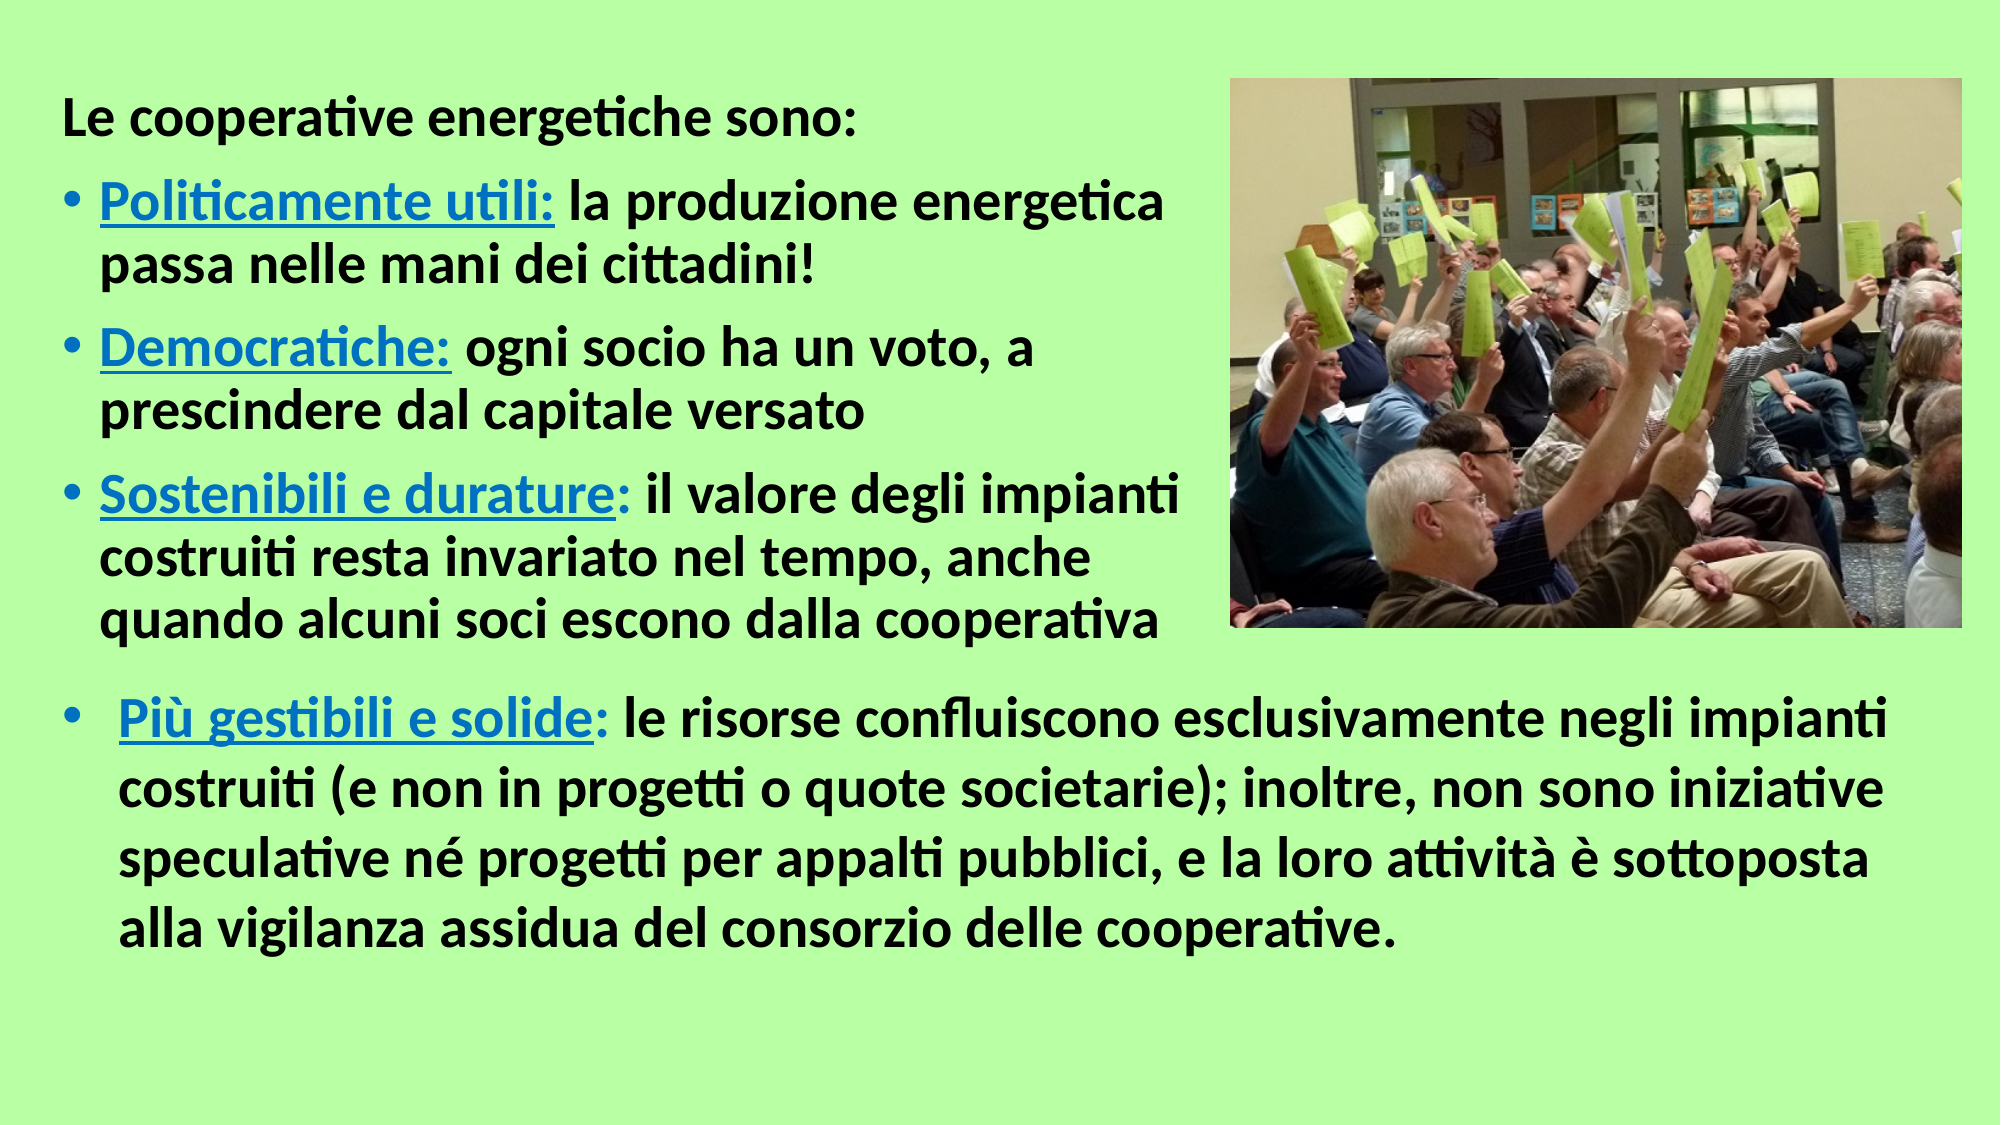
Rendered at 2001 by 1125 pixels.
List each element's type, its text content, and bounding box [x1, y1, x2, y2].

picture [1229, 78, 1962, 628]
text_box Le cooperative energetiche sono: Politicamente utili: la produzione energetica passa nelle mani dei cittadini! Democratiche: ogni socio ha un voto, a prescindere dal capitale versato Sostenibili e durature: il valore degli impianti costruiti resta invariato nel tempo, anche quando alcuni soci escono dalla cooperativa [47, 79, 1234, 671]
text_box Più gestibili e solide: le risorse confluiscono esclusivamente negli impianti costruiti (e non in progetti o quote societarie); inoltre, non sono iniziative speculative né progetti per appalti pubblici, e la loro attività è sottoposta alla vigilanza assidua del consorzio delle cooperative. [47, 671, 1921, 1107]
